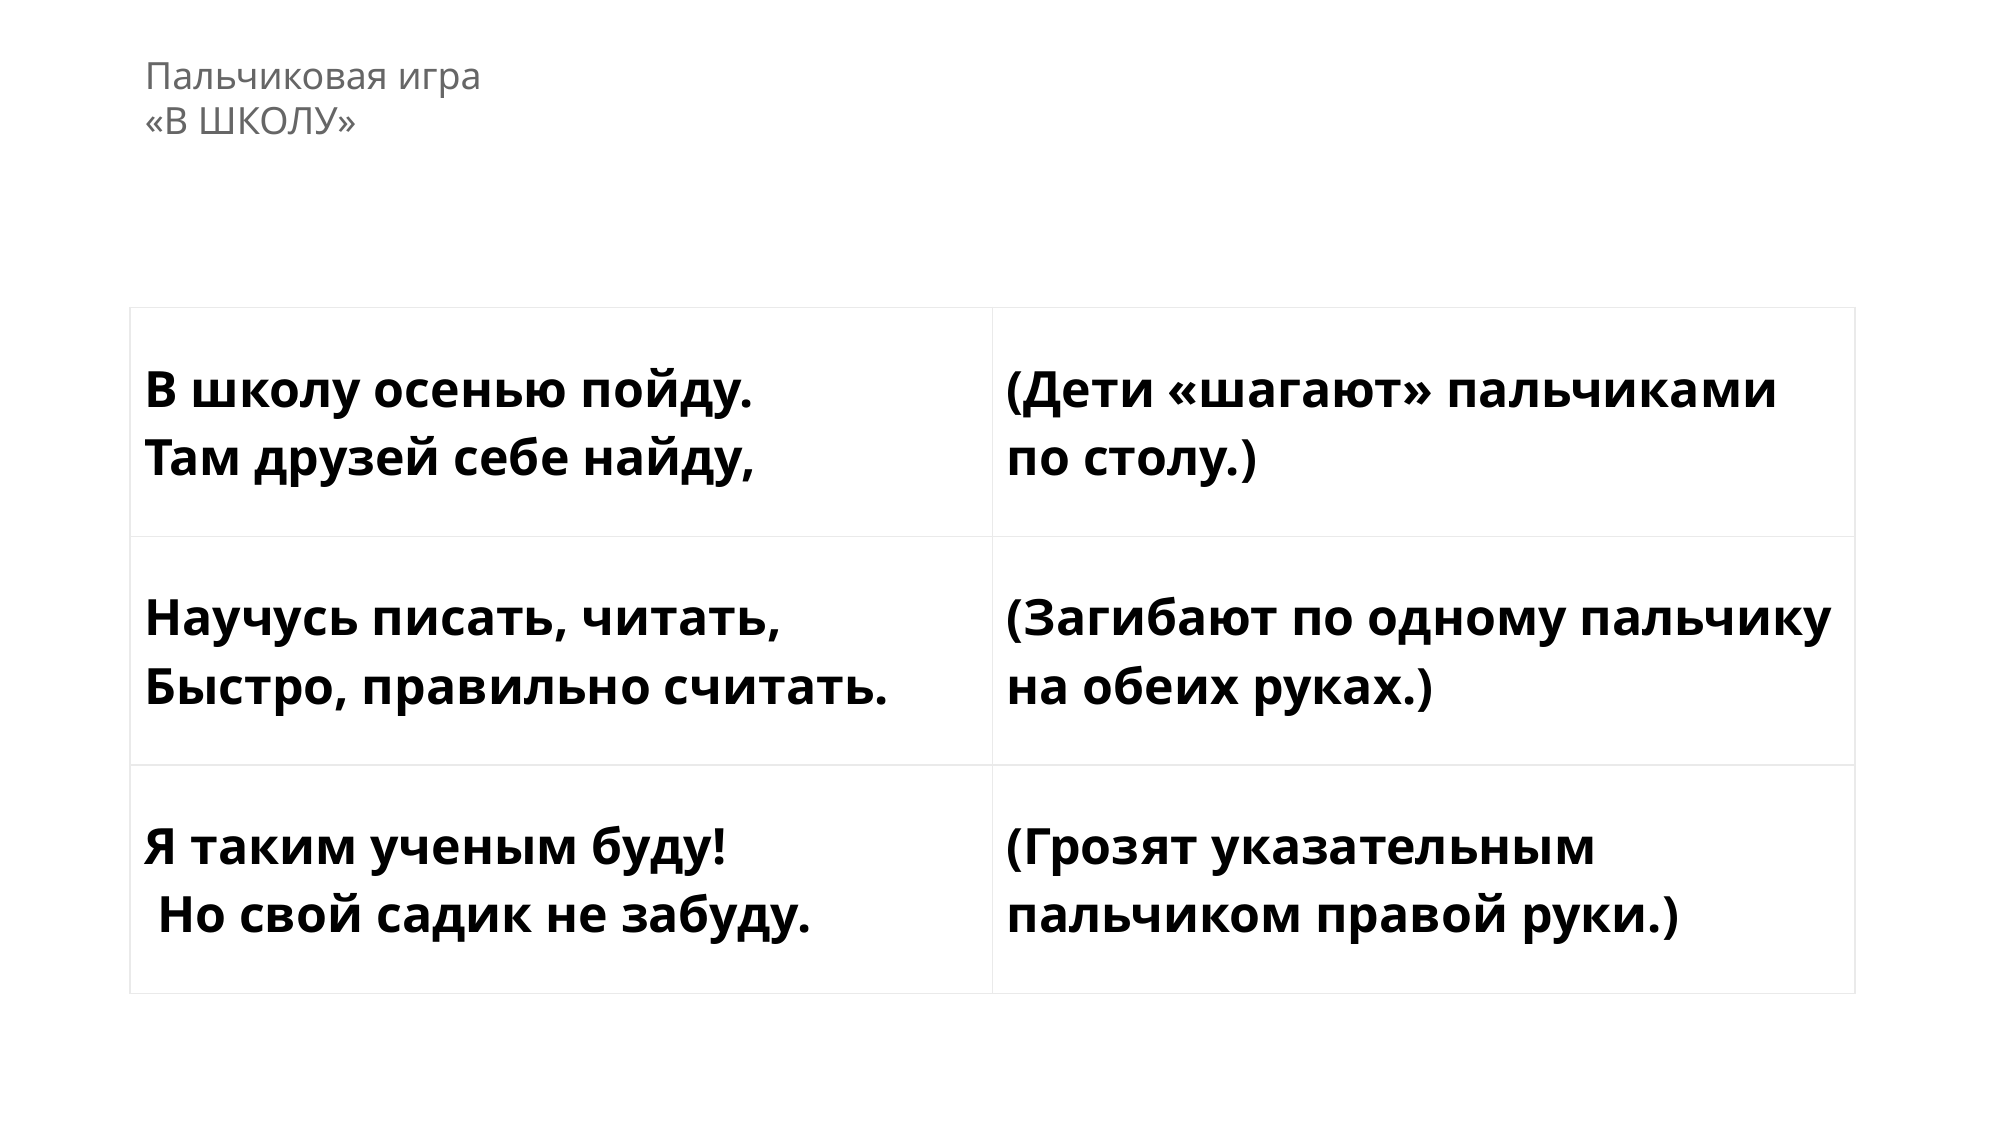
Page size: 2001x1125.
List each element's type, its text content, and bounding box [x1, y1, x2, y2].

table_cell (Грозят указательным пальчиком правой руки.) [993, 766, 1854, 993]
table_cell (Загибают по одному пальчику на обеих руках.) [993, 537, 1854, 764]
table_header В школу осенью пойду. Там друзей себе найду, [131, 308, 992, 536]
text_box Пальчиковая игра «В ШКОЛУ» [129, 44, 1130, 150]
table_header (Дети «шагают» пальчиками по столу.) [993, 308, 1854, 536]
table_cell Научусь писать, читать, Быстро, правильно считать. [131, 537, 992, 764]
table_cell Я таким ученым буду! Но свой садик не забуду. [131, 766, 992, 993]
